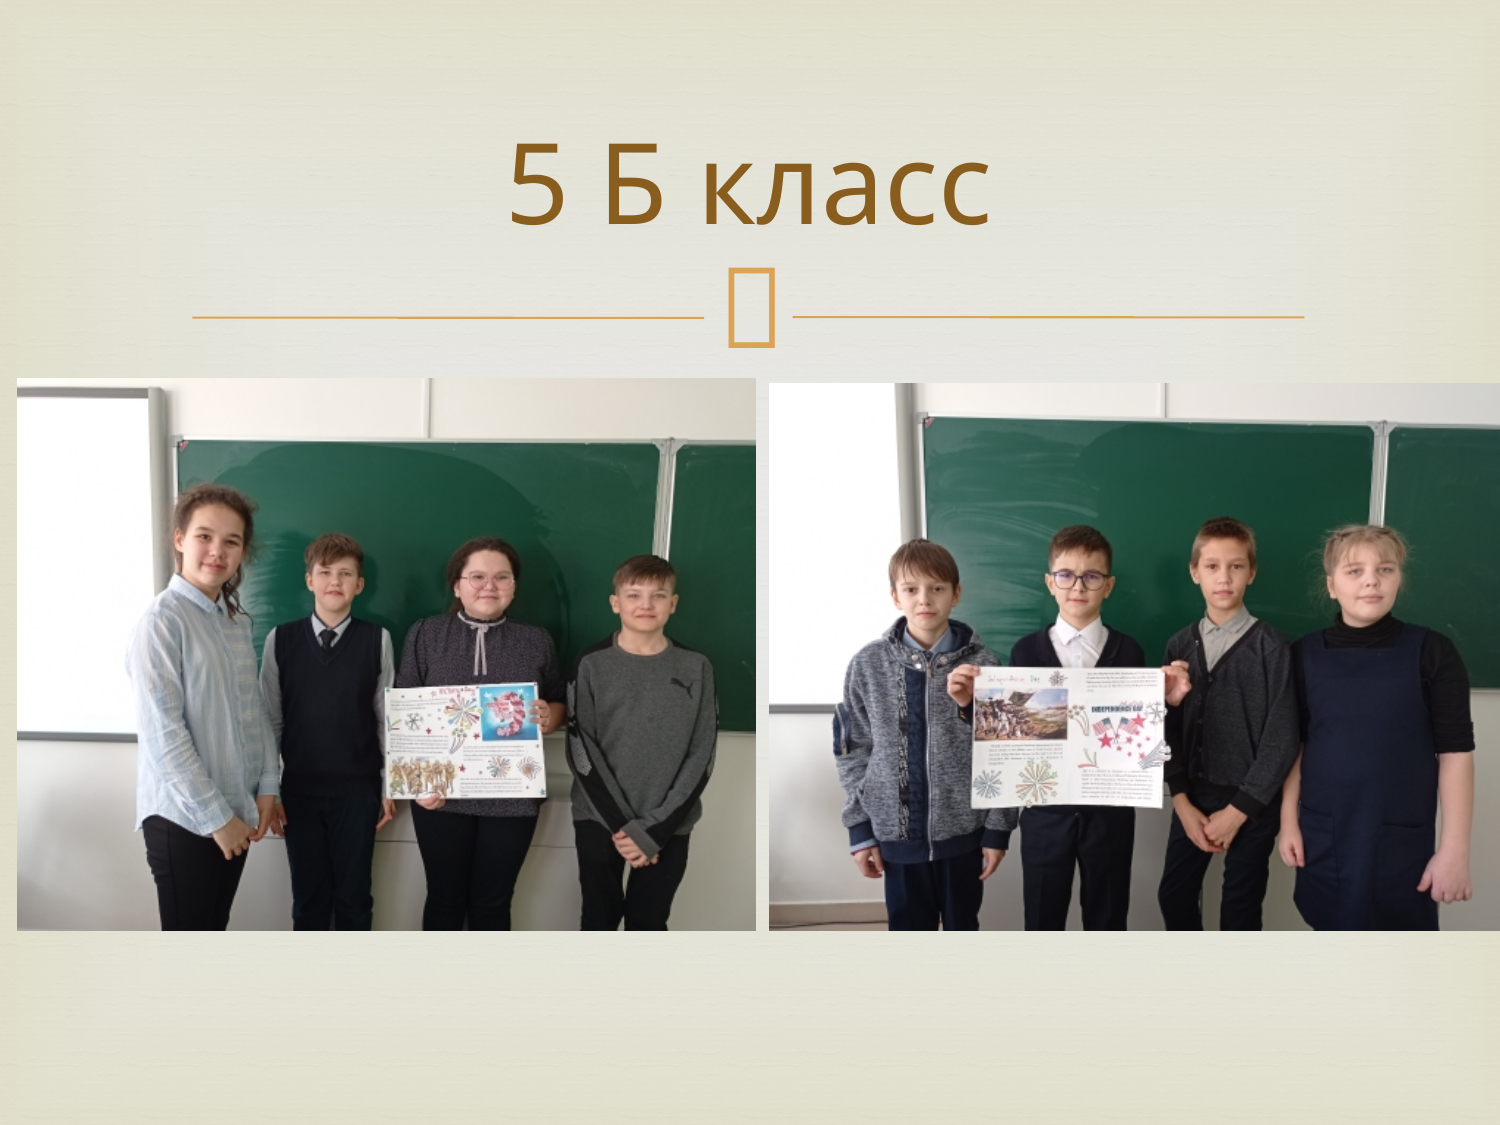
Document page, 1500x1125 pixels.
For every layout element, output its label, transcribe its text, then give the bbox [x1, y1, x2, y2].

title 5 Б класс [112, 93, 1386, 267]
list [17, 377, 757, 932]
picture [768, 383, 1500, 932]
